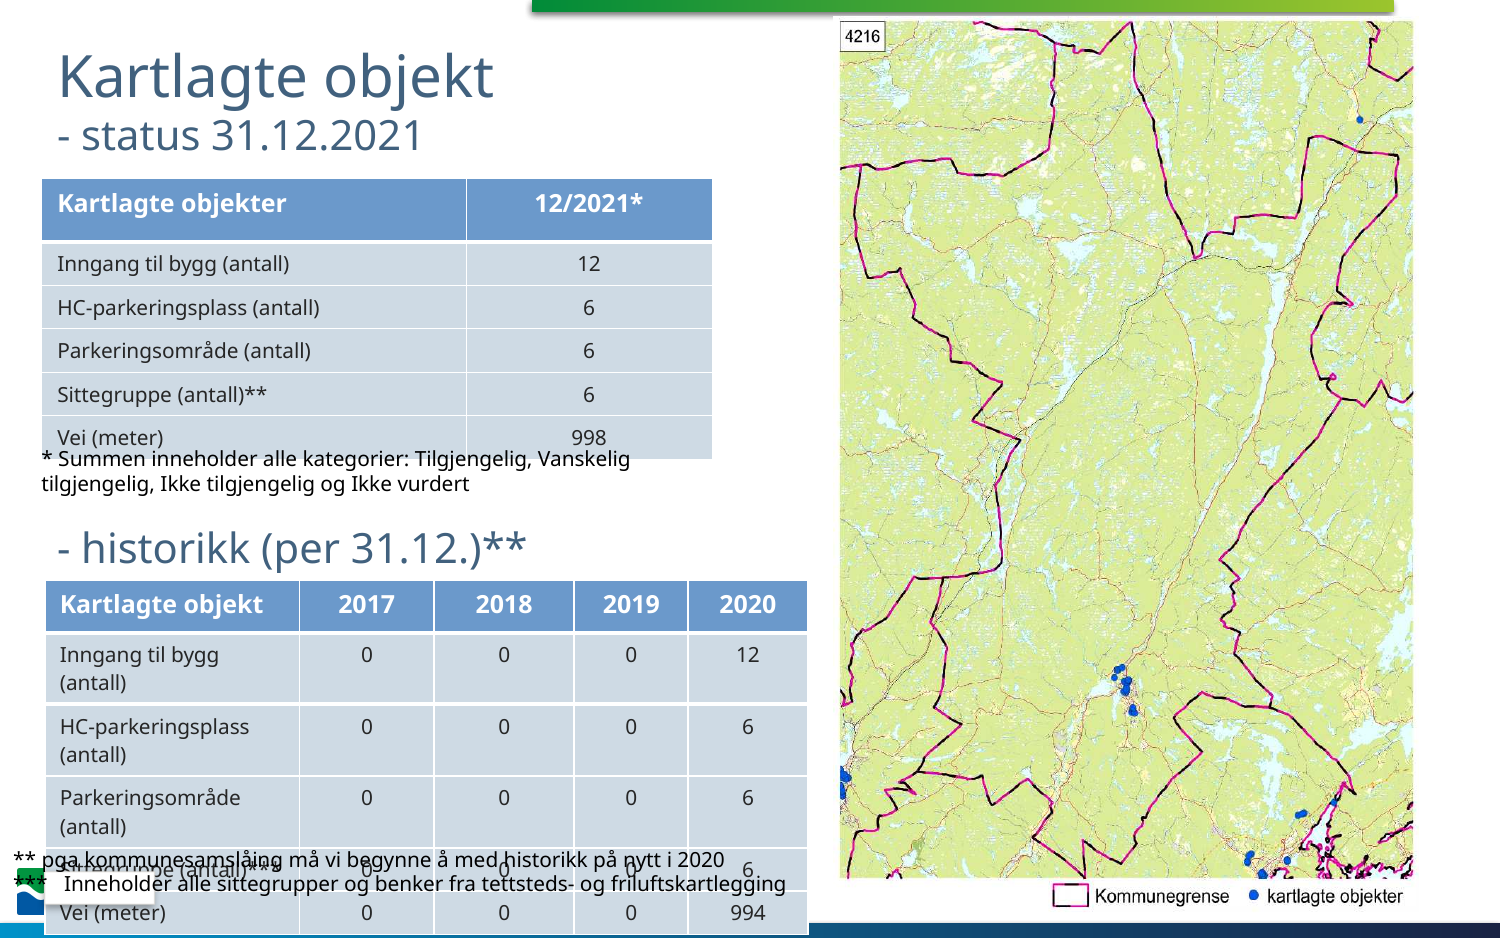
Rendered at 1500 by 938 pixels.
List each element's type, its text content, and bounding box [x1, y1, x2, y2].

table_cell 0 [435, 777, 573, 838]
table_cell 0 [300, 777, 433, 838]
table_cell 0 [435, 706, 573, 775]
table_cell HC-parkeringsplass (antall) [46, 706, 299, 775]
table_cell Inngang til bygg (antall) [42, 244, 466, 285]
table_header 2020 [689, 581, 807, 631]
table_cell 12 [689, 635, 807, 702]
table_cell 0 [300, 635, 433, 702]
table_cell 6 [467, 286, 712, 328]
table_cell 6 [467, 373, 712, 415]
table_cell 0 [435, 635, 573, 702]
table_header 2017 [300, 581, 433, 631]
picture [833, 16, 1419, 913]
table_cell 6 [802, 849, 807, 890]
table_cell 998 [467, 416, 712, 459]
table_cell 12 [467, 244, 712, 285]
table_cell 994 [689, 892, 807, 934]
table_cell 0 [300, 706, 433, 775]
table_cell Parkeringsområde (antall) [42, 329, 466, 372]
table_cell 6 [689, 777, 807, 847]
table_cell 0 [575, 635, 687, 702]
table_cell Vei (meter) [42, 416, 466, 438]
table_cell 0 [575, 706, 687, 775]
table_header 12/2021* [467, 179, 712, 240]
table_header 2018 [435, 581, 573, 631]
table_cell Parkeringsområde (antall) [46, 777, 299, 838]
table_cell Vei (meter) [46, 904, 299, 934]
table_cell HC-parkeringsplass (antall) [42, 286, 466, 328]
text_box ** pga kommunesamslåing må vi begynne å med historikk på nytt i 2020 *** Inneholder alle sittegrupper og benker fra tettsteds- og friluftskartlegging [0, 838, 802, 904]
text_box * Summen inneholder alle kategorier: Tilgjengelig, Vanskelig tilgjengelig, Ikke tilgjengelig og Ikke vurdert [26, 438, 711, 504]
text_box - historikk (per 31.12.)** [42, 496, 828, 580]
table_cell Inngang til bygg (antall) [46, 635, 299, 702]
table_cell 0 [300, 904, 433, 934]
table_cell Sittegruppe (antall)** [42, 373, 466, 415]
table_cell 0 [575, 904, 687, 934]
text_box Kartlagte objekt - status 31.12.2021 [42, 24, 828, 167]
table_cell 6 [467, 329, 712, 372]
table_cell 0 [575, 777, 687, 838]
table_header Kartlagte objekter [42, 179, 466, 240]
table_header Kartlagte objekt [46, 581, 299, 631]
table_cell 0 [435, 904, 573, 934]
table_header 2019 [575, 581, 687, 631]
table_cell 6 [689, 706, 807, 775]
